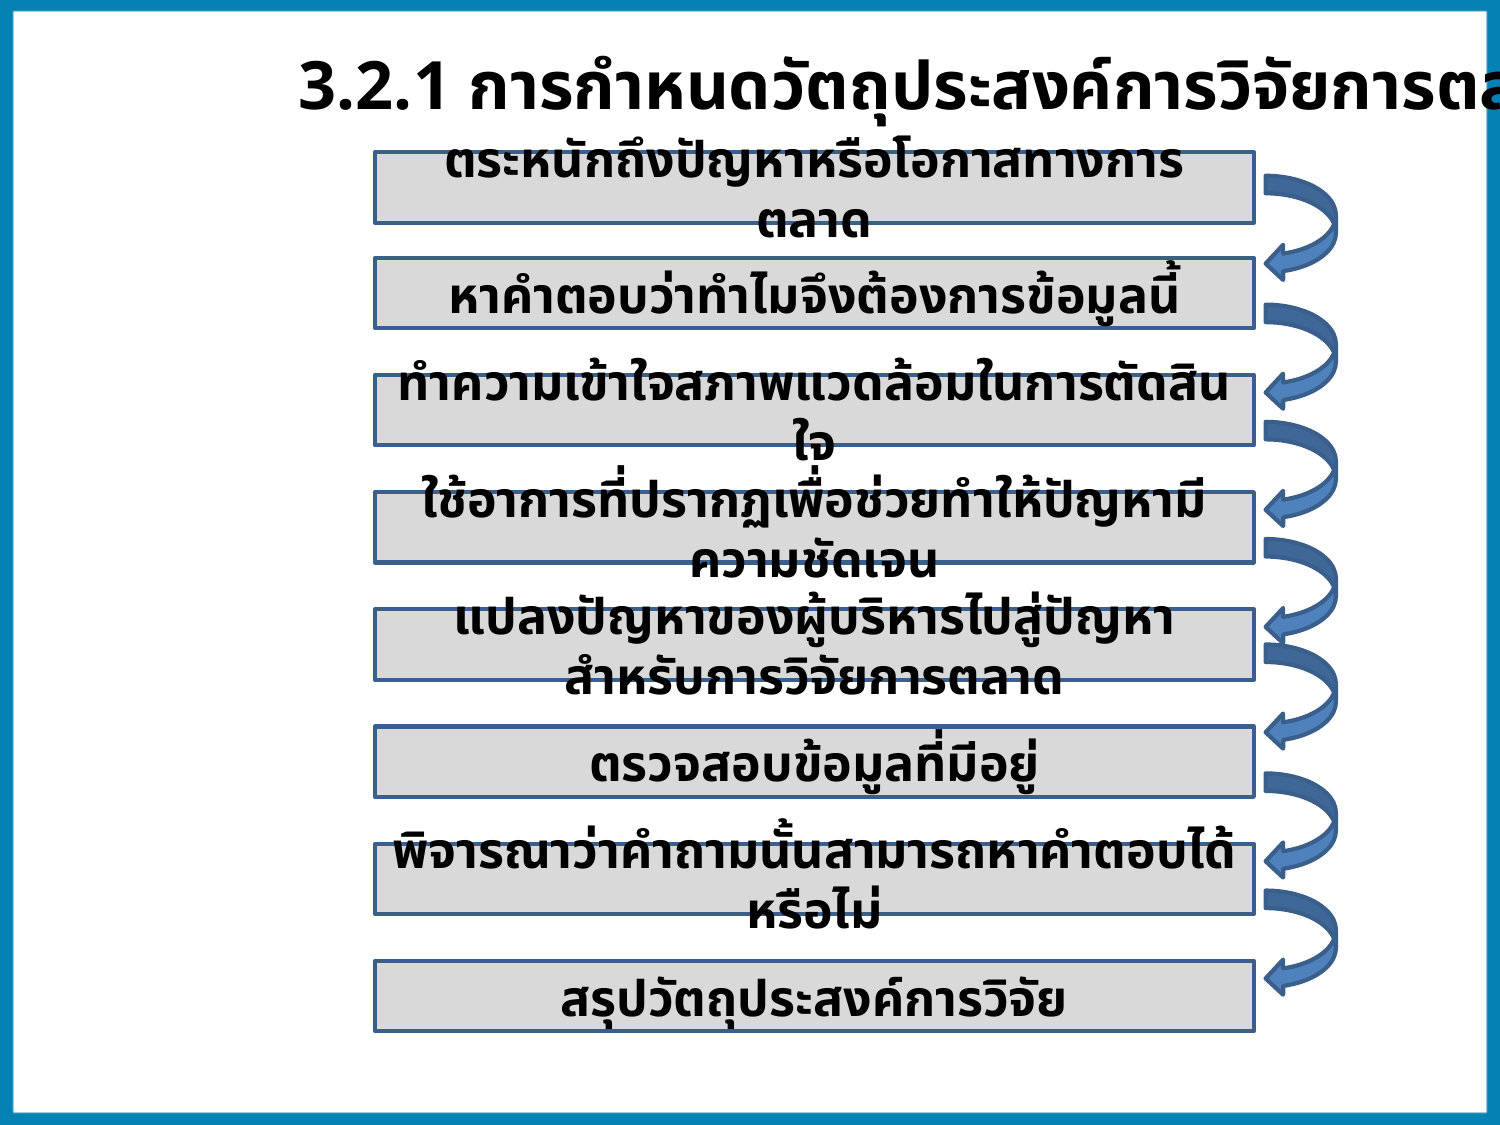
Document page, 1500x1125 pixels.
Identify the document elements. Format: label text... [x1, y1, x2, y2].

text_box [1263, 302, 1339, 411]
text_box [1263, 888, 1339, 997]
text_box ตระหนักถึงปัญหาหรือโอกาสทางการตลาด [373, 150, 1256, 225]
text_box 3.2.1 การกำหนดวัตถุประสงค์การวิจัยการตลาด [283, 35, 1500, 130]
text_box [1263, 419, 1339, 528]
text_box หาคำตอบว่าทำไมจึงต้องการข้อมูลนี้ [373, 256, 1256, 330]
text_box ใช้อาการที่ปรากฏเพื่อช่วยทำให้ปัญหามีความชัดเจน [373, 490, 1256, 565]
text_box พิจารณาว่าคำถามนั้นสามารถหาคำตอบได้หรือไม่ [373, 842, 1256, 916]
text_box [1263, 771, 1339, 880]
text_box ทำความเข้าใจสภาพแวดล้อมในการตัดสินใจ [373, 373, 1256, 447]
text_box ตรวจสอบข้อมูลที่มีอยู่ [373, 724, 1256, 799]
text_box สรุปวัตถุประสงค์การวิจัย [373, 959, 1256, 1033]
text_box [1263, 642, 1339, 751]
text_box แปลงปัญหาของผู้บริหารไปสู่ปัญหาสำหรับการวิจัยการตลาด [373, 607, 1256, 682]
text_box [1263, 173, 1339, 282]
text_box [1263, 536, 1339, 643]
picture [13, 11, 1487, 1113]
